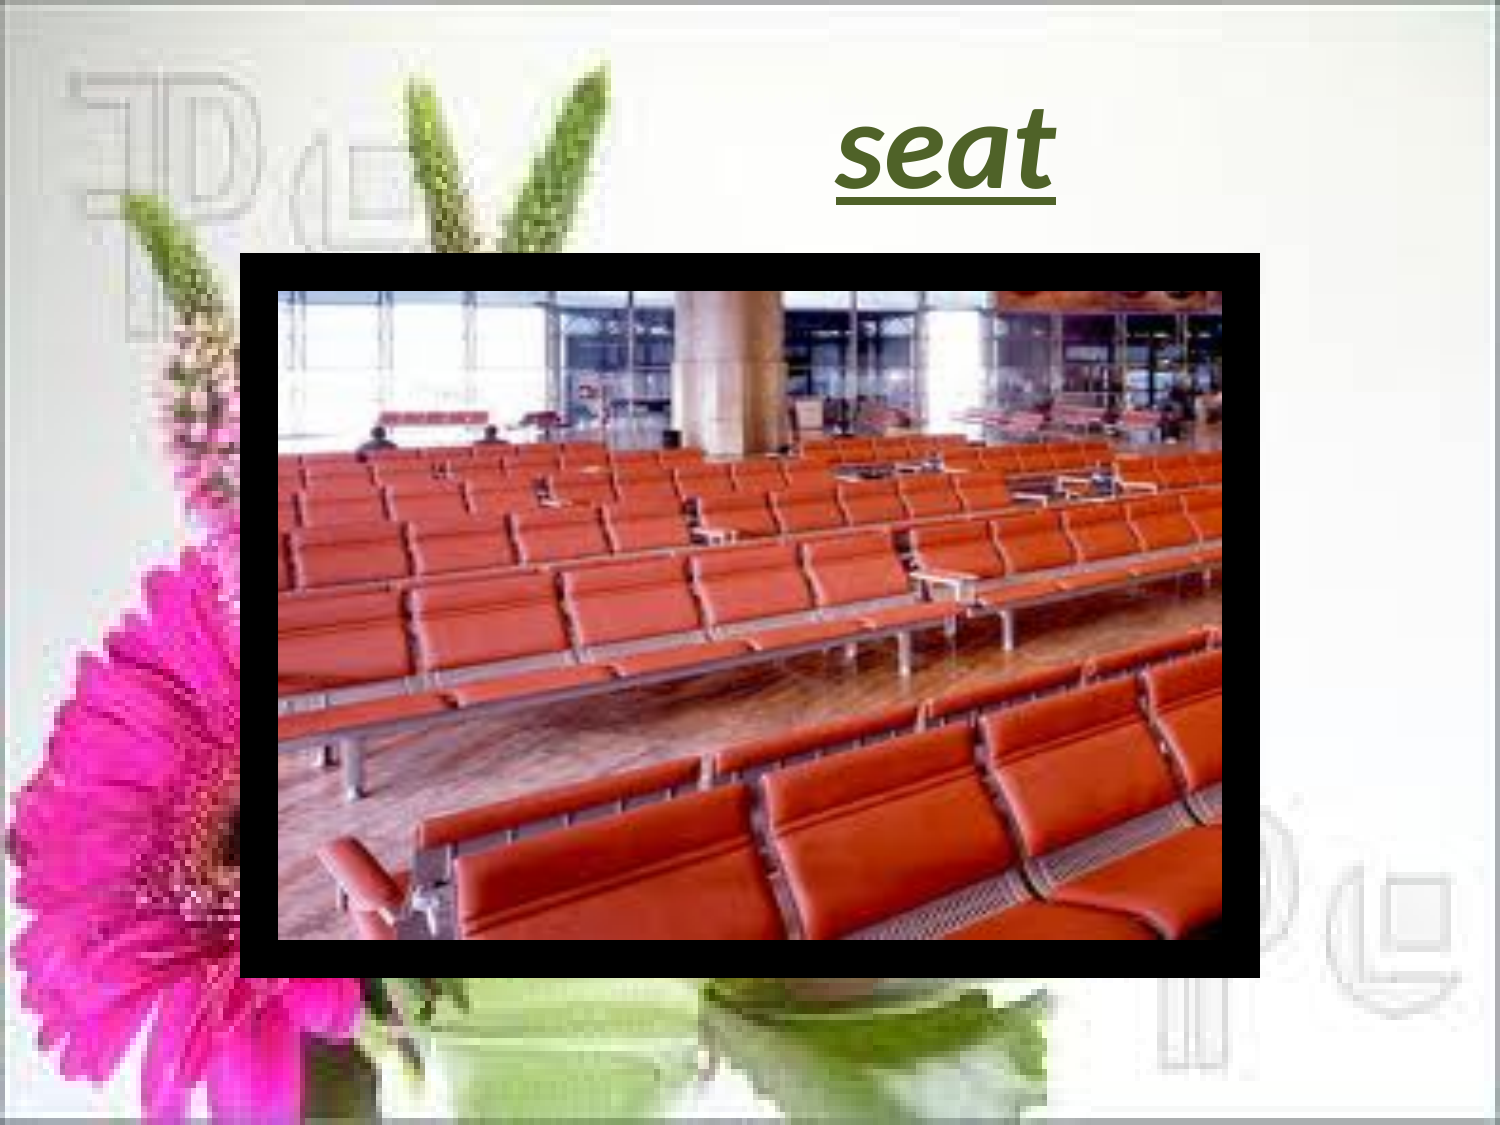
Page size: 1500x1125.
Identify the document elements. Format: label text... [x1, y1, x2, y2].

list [277, 290, 1223, 941]
title seat [466, 45, 1425, 233]
picture [0, 0, 1500, 1125]
